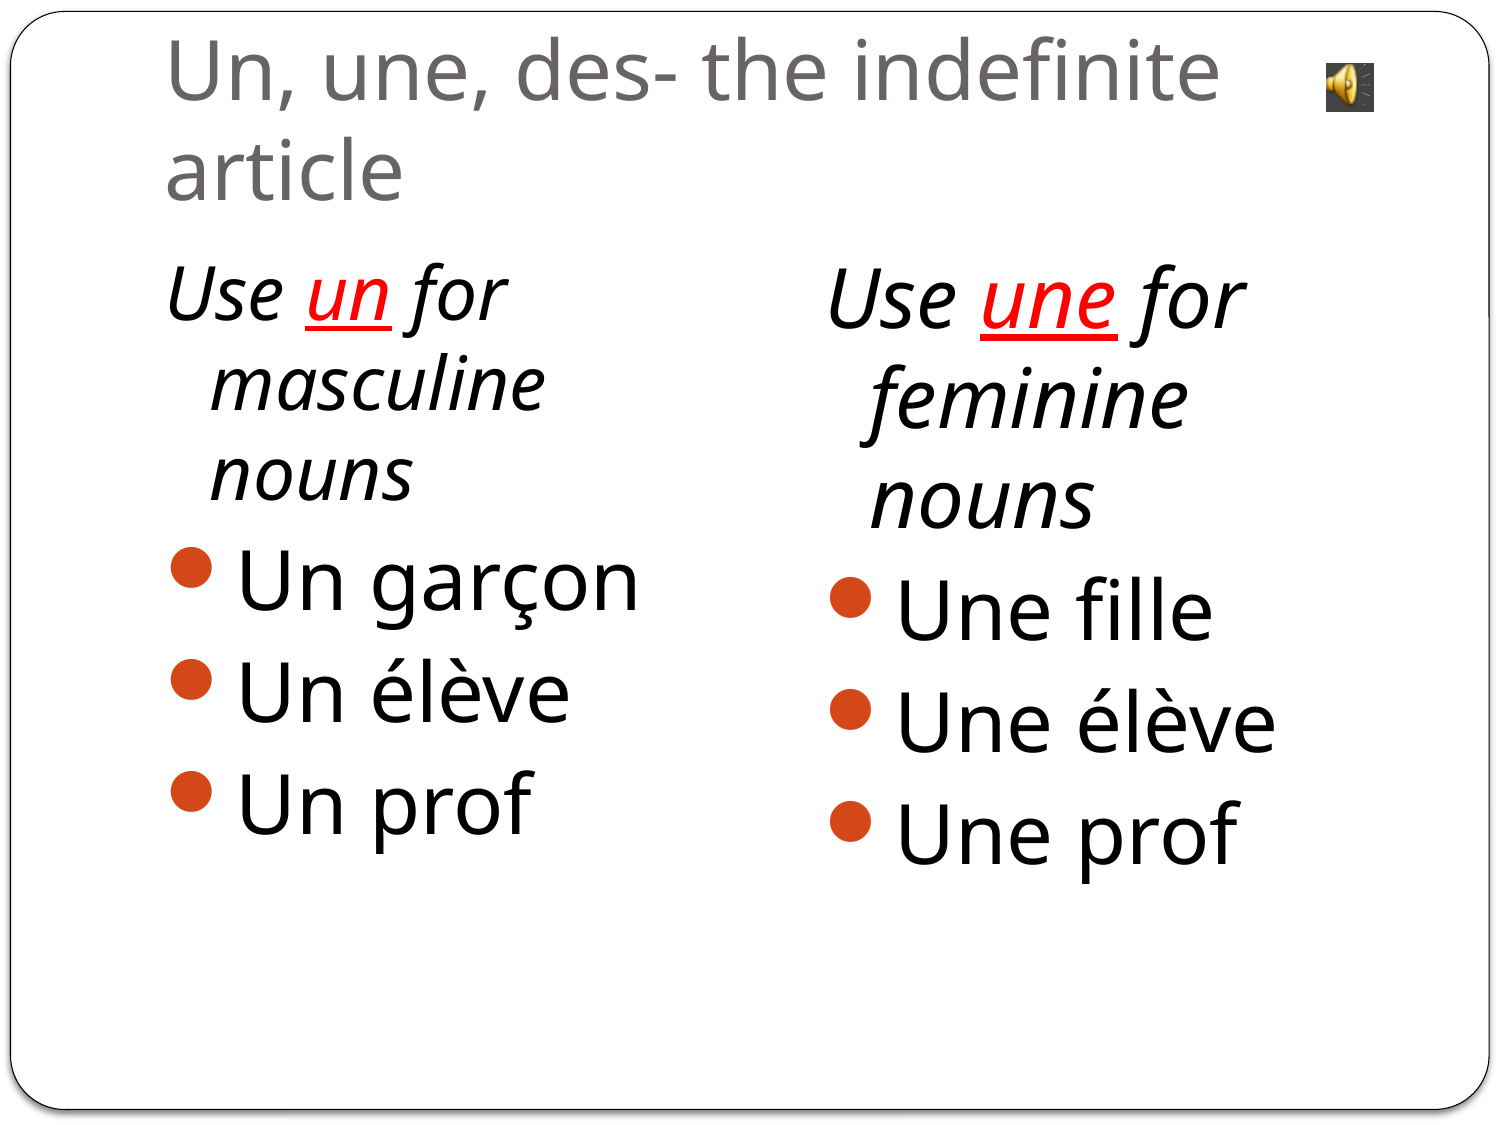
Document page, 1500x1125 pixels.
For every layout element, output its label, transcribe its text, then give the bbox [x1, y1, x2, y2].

list Use une for feminine nouns Une fille Une élève Une prof [809, 237, 1425, 988]
picture [1324, 62, 1376, 113]
list Use un for masculine nouns Un garçon Un élève Un prof [150, 237, 766, 988]
title Un, une, des- the indefinite article [150, 45, 1425, 233]
